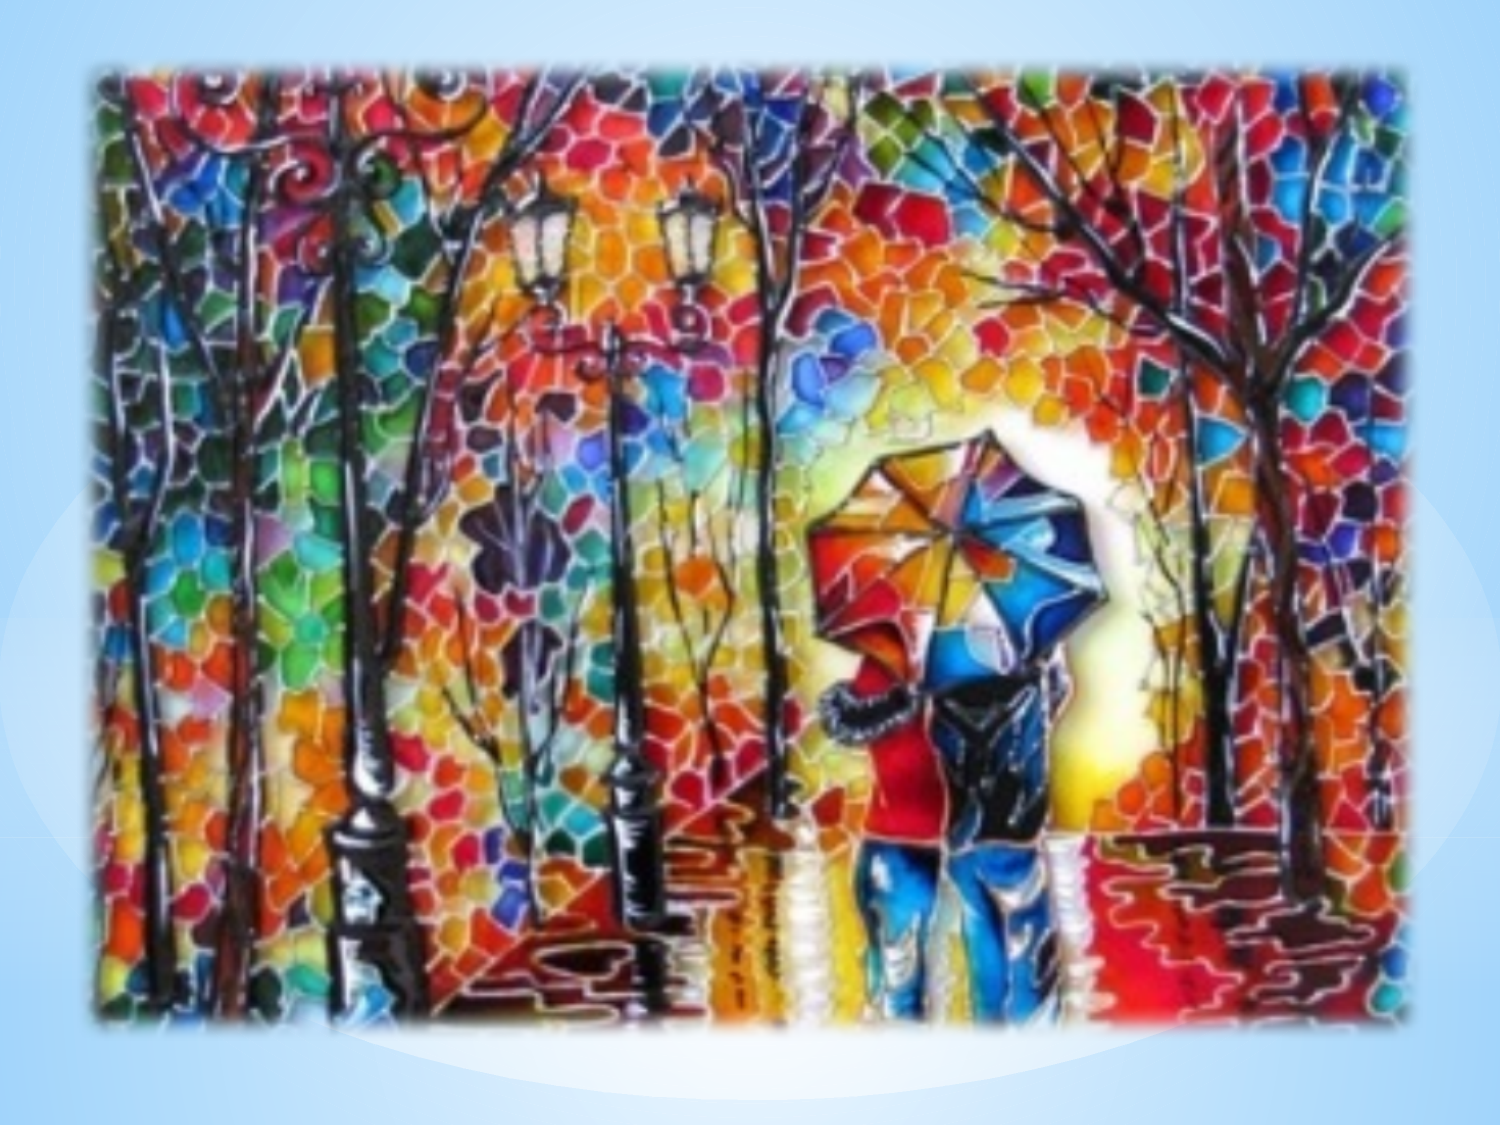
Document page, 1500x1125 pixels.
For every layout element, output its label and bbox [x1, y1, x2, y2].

picture [77, 56, 1423, 1041]
